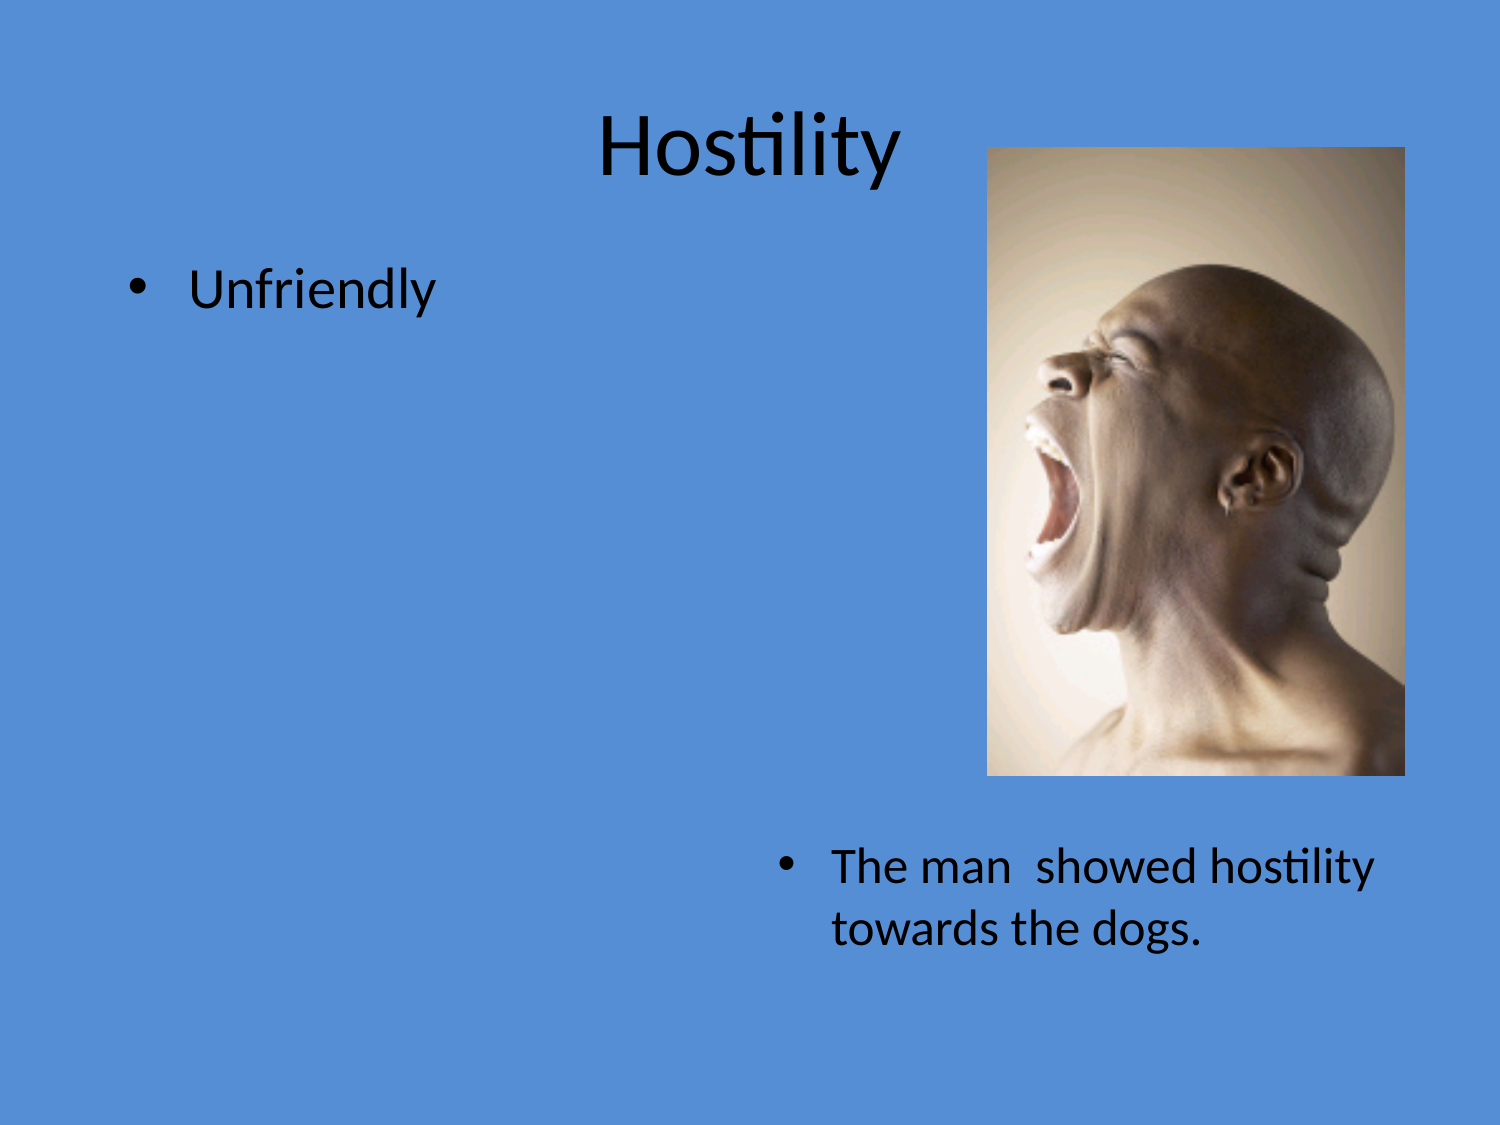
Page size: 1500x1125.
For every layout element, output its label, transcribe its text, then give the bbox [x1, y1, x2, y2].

picture [987, 146, 1406, 777]
list The man showed hostility towards the dogs. [762, 825, 1425, 1005]
title Hostility [75, 45, 1425, 233]
list Unfriendly [112, 242, 775, 986]
